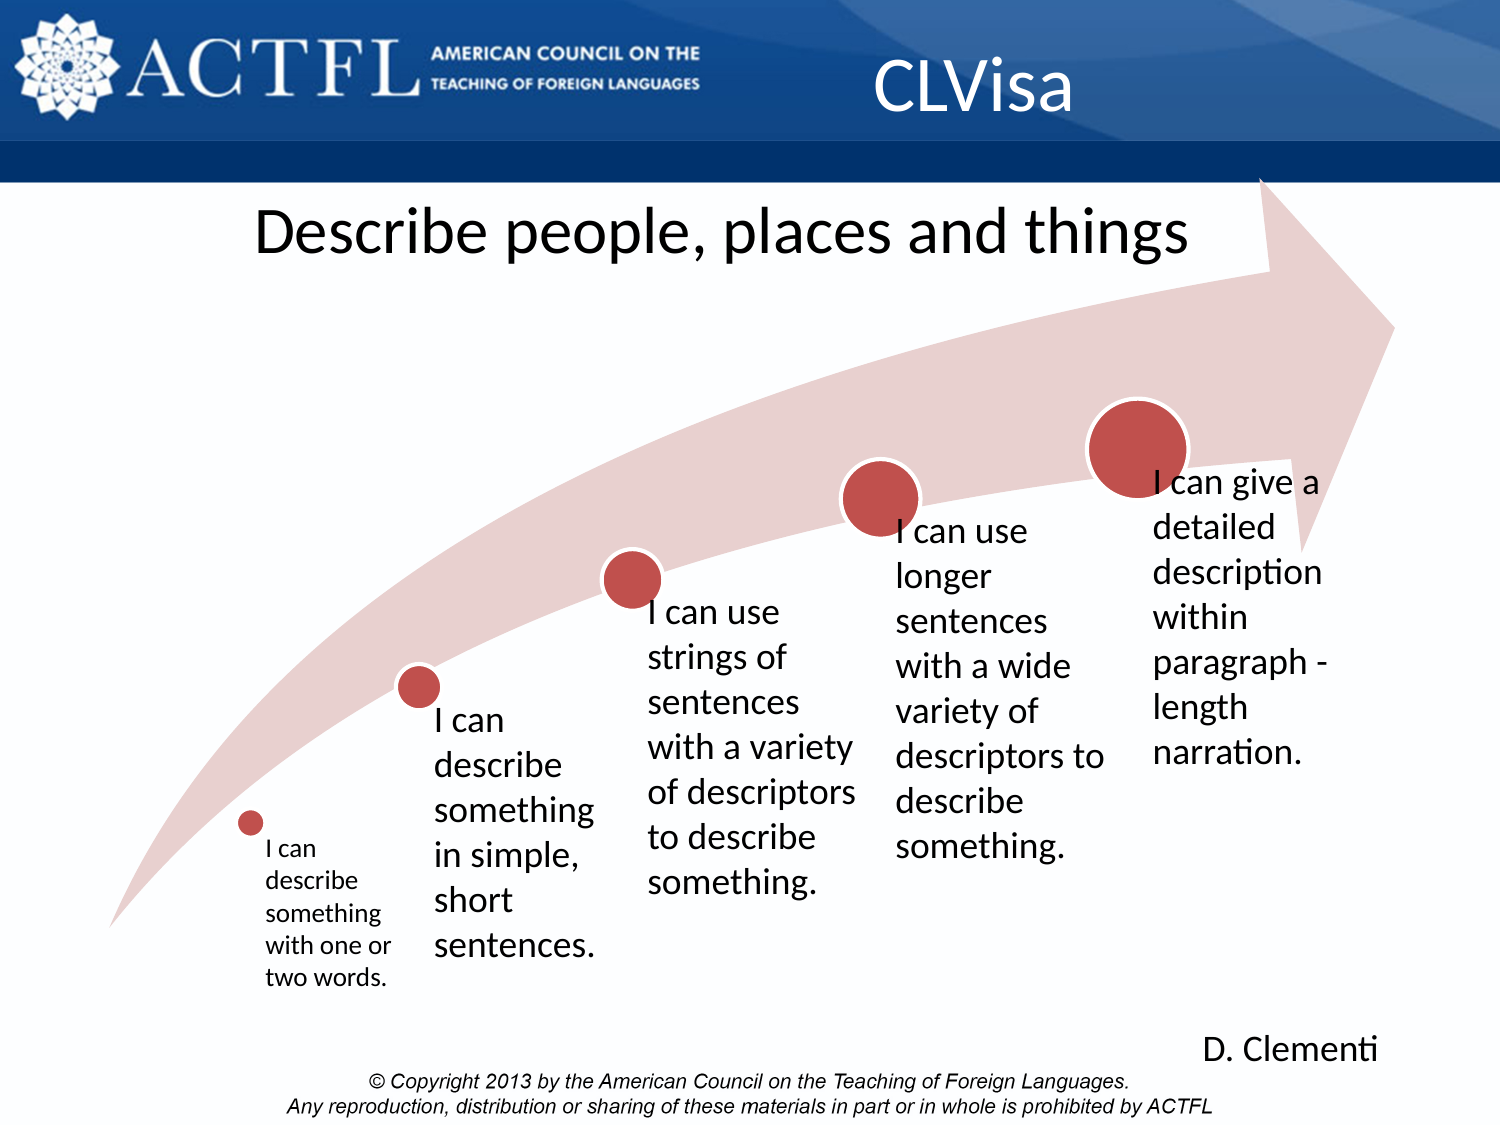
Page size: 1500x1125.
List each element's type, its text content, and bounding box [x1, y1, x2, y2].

text_box D. Clementi [1188, 1016, 1395, 1077]
title Describe people, places and things [47, 139, 1398, 315]
picture [0, 0, 1500, 1125]
text_box CLVisa [858, 24, 1388, 135]
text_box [108, 177, 1396, 929]
